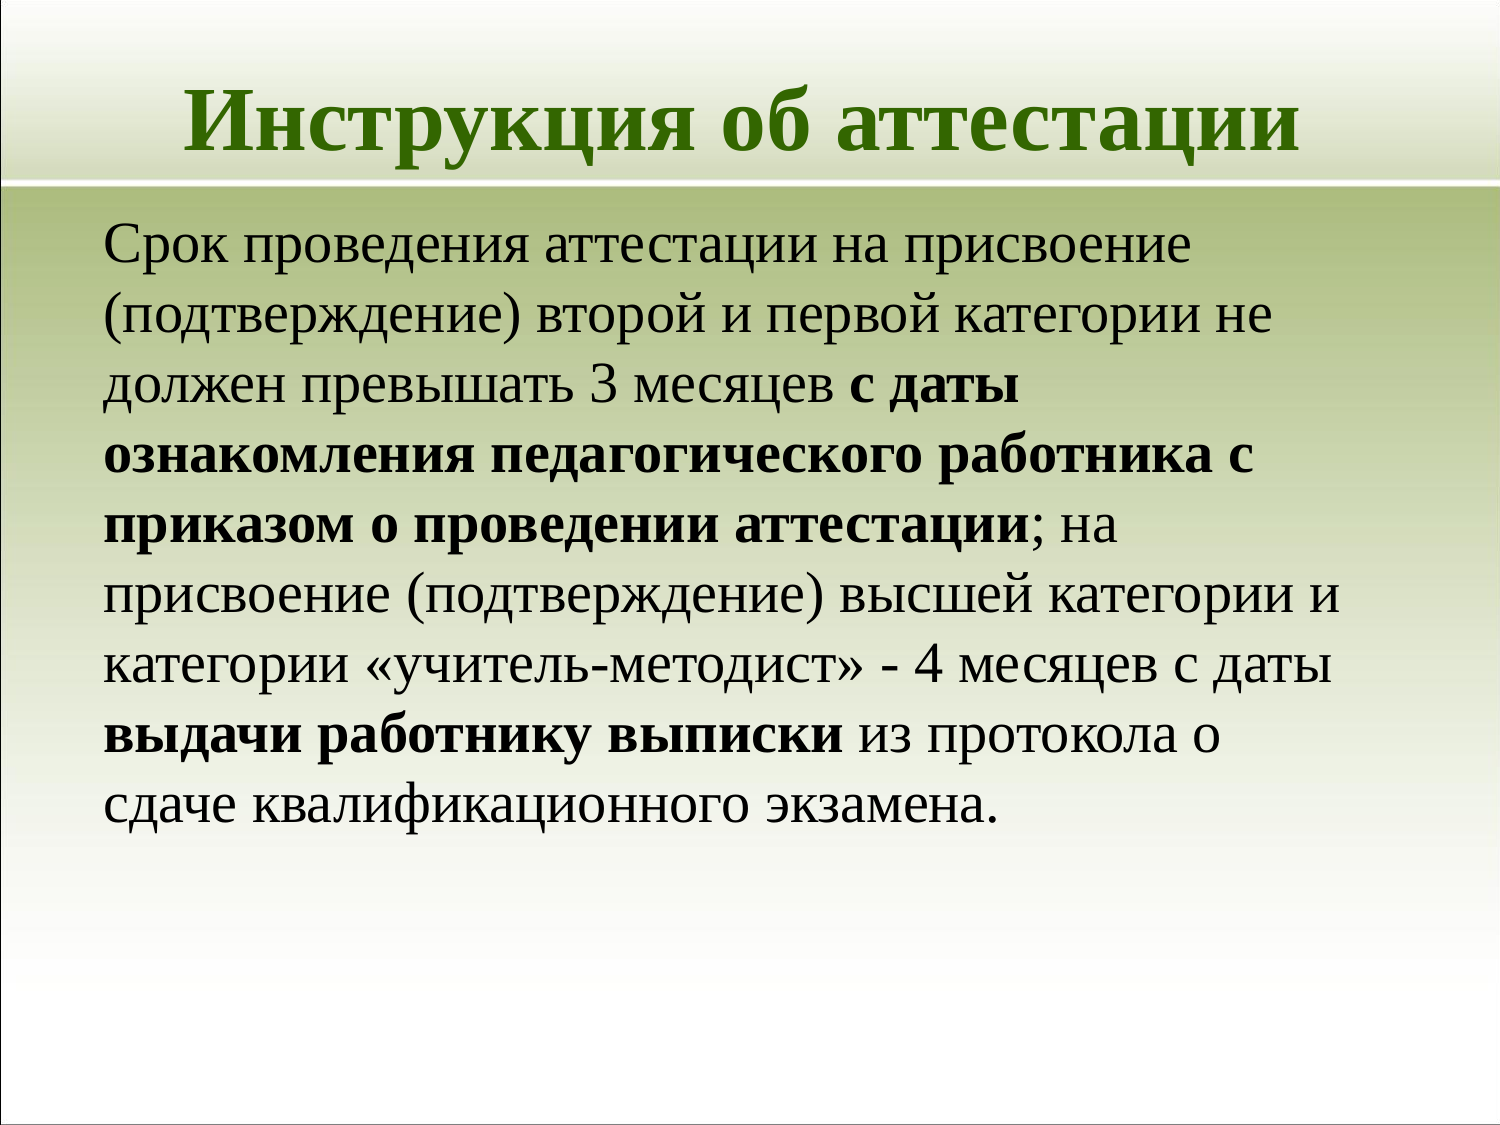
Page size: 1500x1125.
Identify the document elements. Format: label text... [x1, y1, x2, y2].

list Срок проведения аттестации на присвоение (подтверждение) второй и первой категории не должен превышать 3 месяцев с даты ознакомления педагогического работника с приказом о проведении аттестации; на присвоение (подтверждение) высшей категории и категории «учитель-методист» - 4 месяцев с даты выдачи работнику выписки из протокола о сдаче квалификационного экзамена. [88, 196, 1364, 1048]
picture [0, 0, 1500, 1125]
title Инструкция об аттестации [105, 46, 1381, 182]
